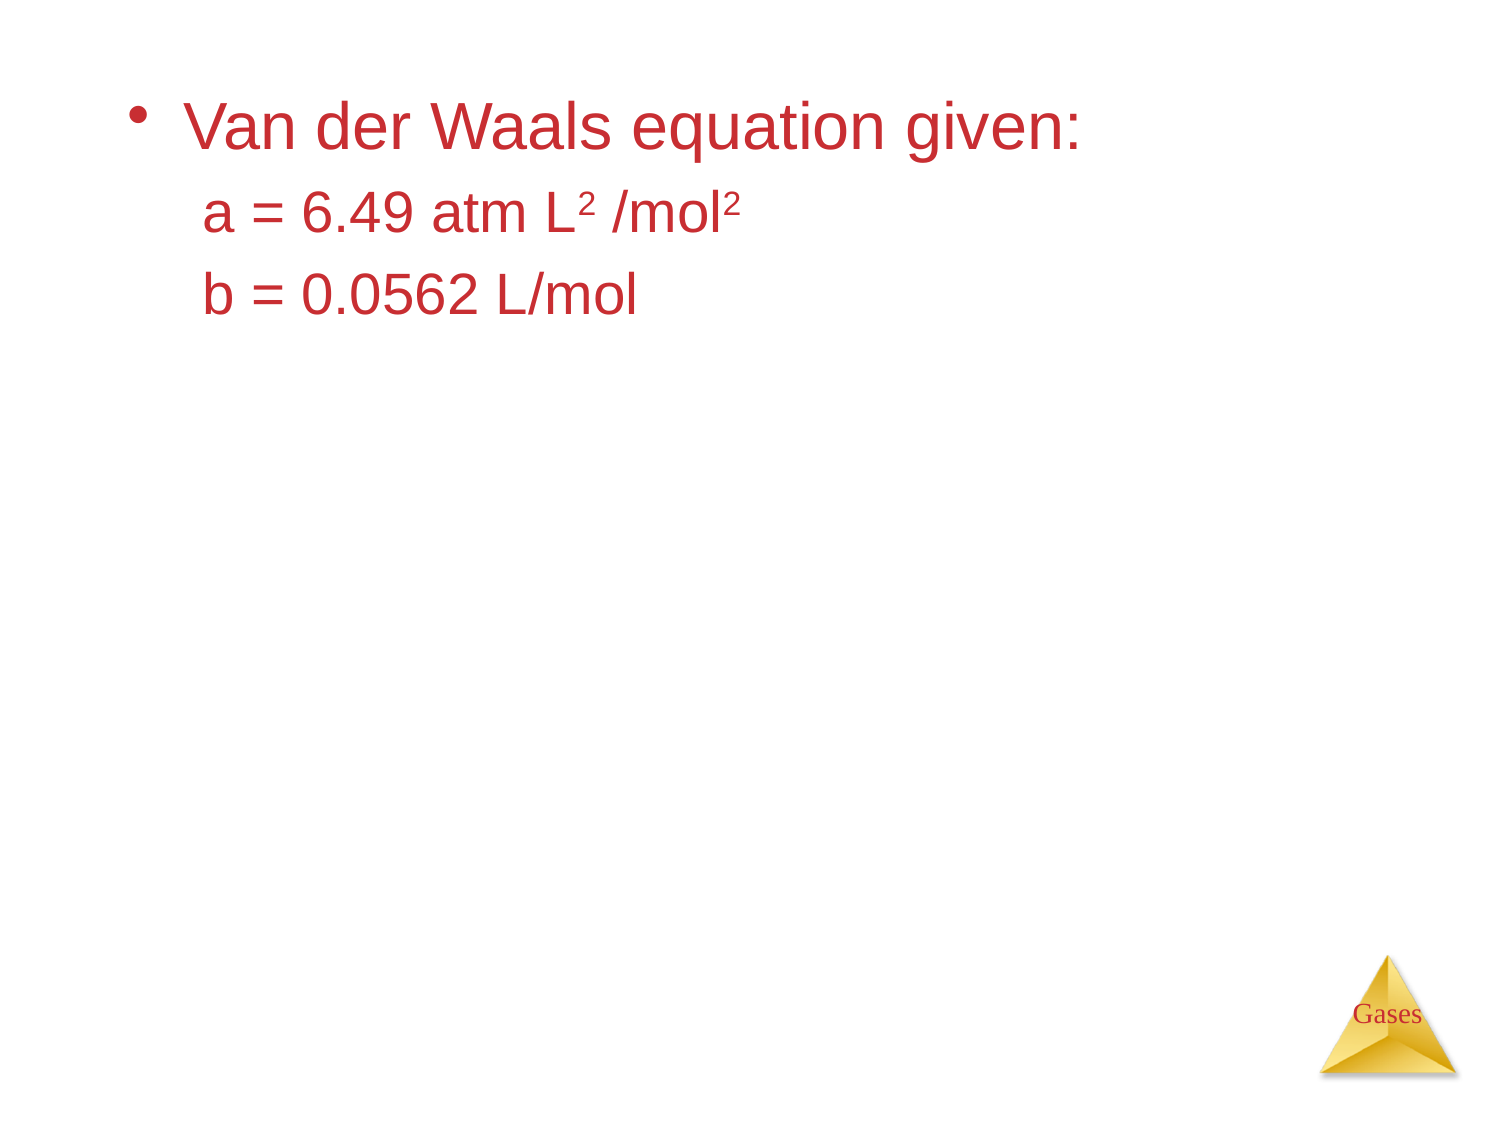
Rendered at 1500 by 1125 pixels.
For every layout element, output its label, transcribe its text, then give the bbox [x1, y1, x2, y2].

list Van der Waals equation given: a = 6.49 atm L2 /mol2 b = 0.0562 L/mol [112, 74, 1388, 838]
picture [1275, 899, 1500, 1125]
